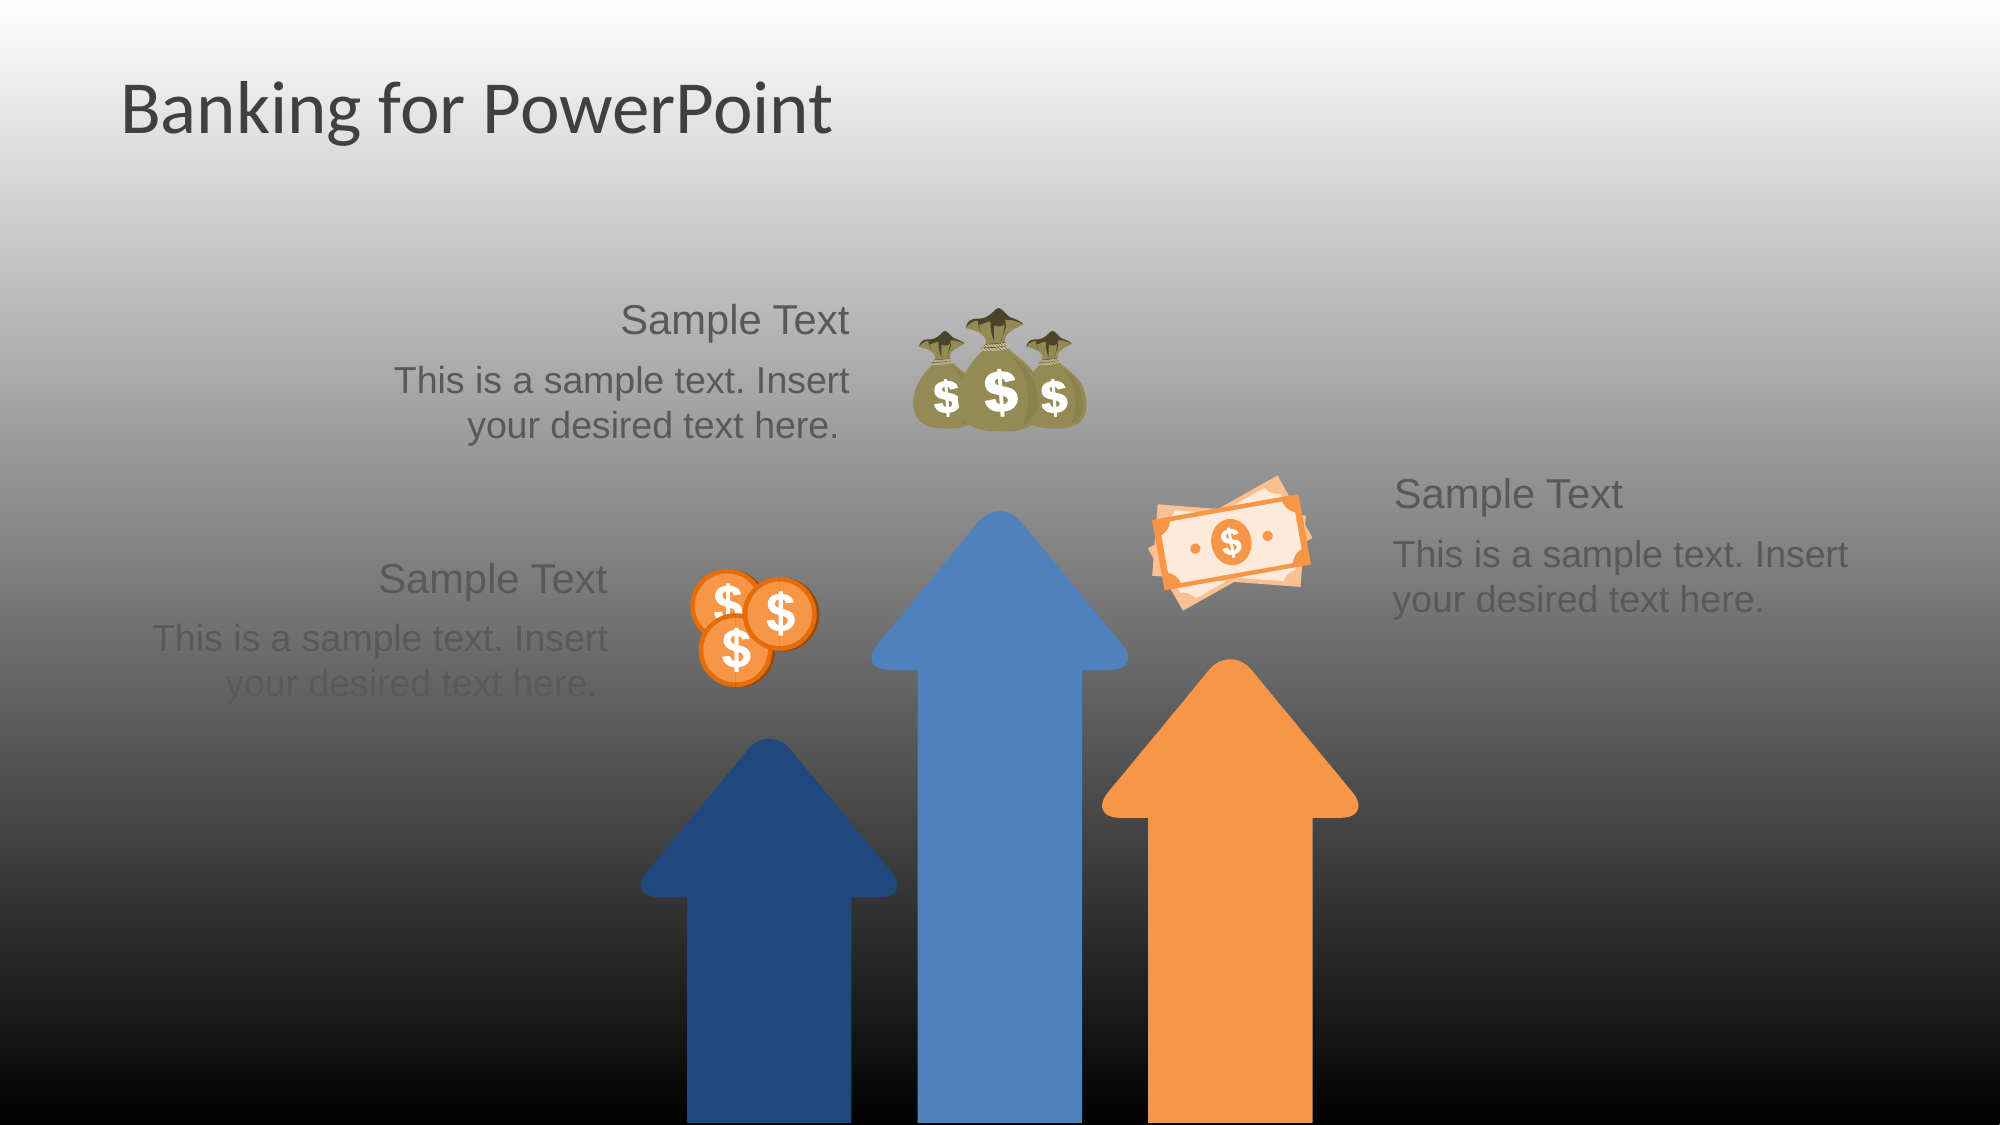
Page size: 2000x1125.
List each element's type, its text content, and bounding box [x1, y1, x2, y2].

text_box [122, 543, 624, 714]
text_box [912, 307, 1087, 432]
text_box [640, 511, 1359, 1124]
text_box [361, 285, 866, 455]
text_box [1377, 459, 1872, 629]
title Banking for PowerPoint [99, 45, 1900, 162]
